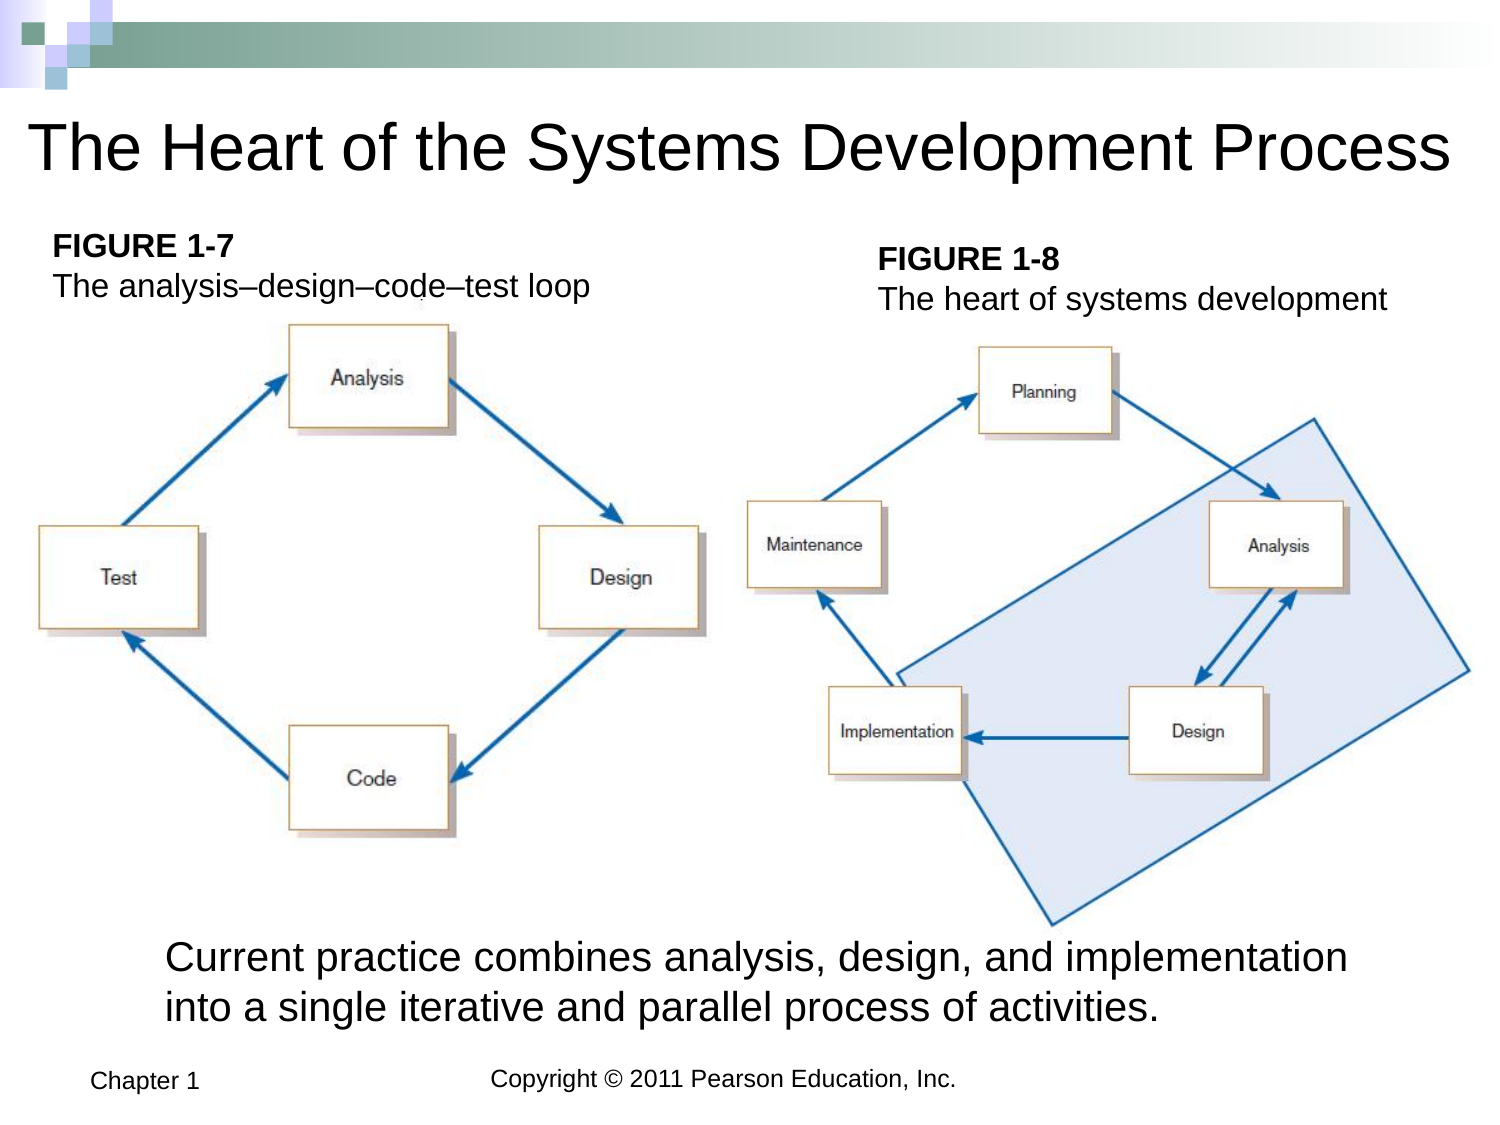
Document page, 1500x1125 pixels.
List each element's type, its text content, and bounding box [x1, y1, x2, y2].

picture [9, 299, 1488, 938]
slide_number FIGURE 1-8 The heart of systems development [862, 0, 1488, 75]
slide_number FIGURE 1-8 The heart of systems development [862, 213, 1488, 324]
slide_number Chapter 1 [74, 1024, 426, 1103]
footer Copyright © 2011 Pearson Education, Inc. [426, 1038, 1151, 1101]
title The Heart of the Systems Development Process [12, 75, 1488, 213]
text_box Current practice combines analysis, design, and implementation into a single iterative and parallel process of activities. [150, 922, 1375, 1038]
text_box FIGURE 1-7 The analysis–design–code–test loop [37, 216, 638, 298]
